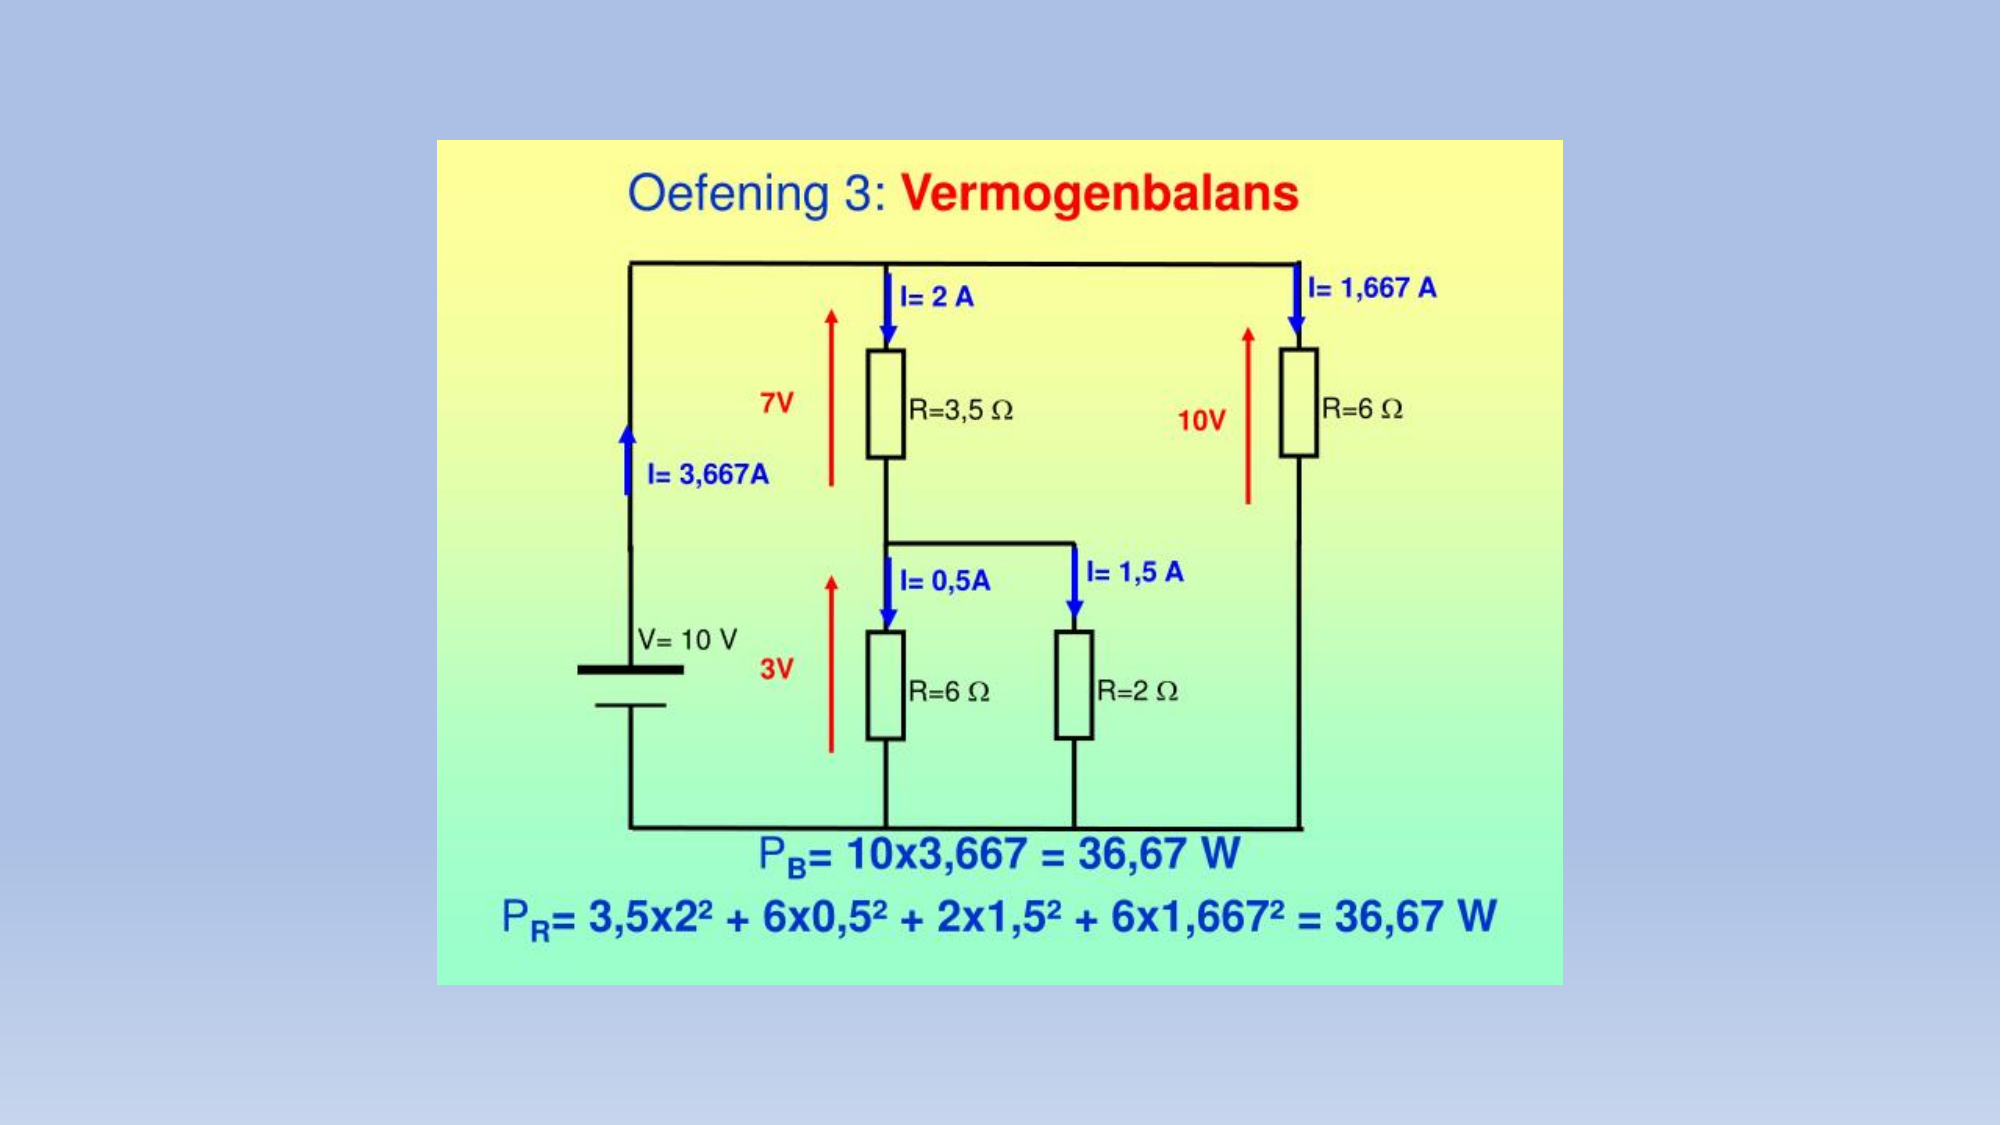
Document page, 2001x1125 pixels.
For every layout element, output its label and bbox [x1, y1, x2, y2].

picture [437, 140, 1563, 985]
